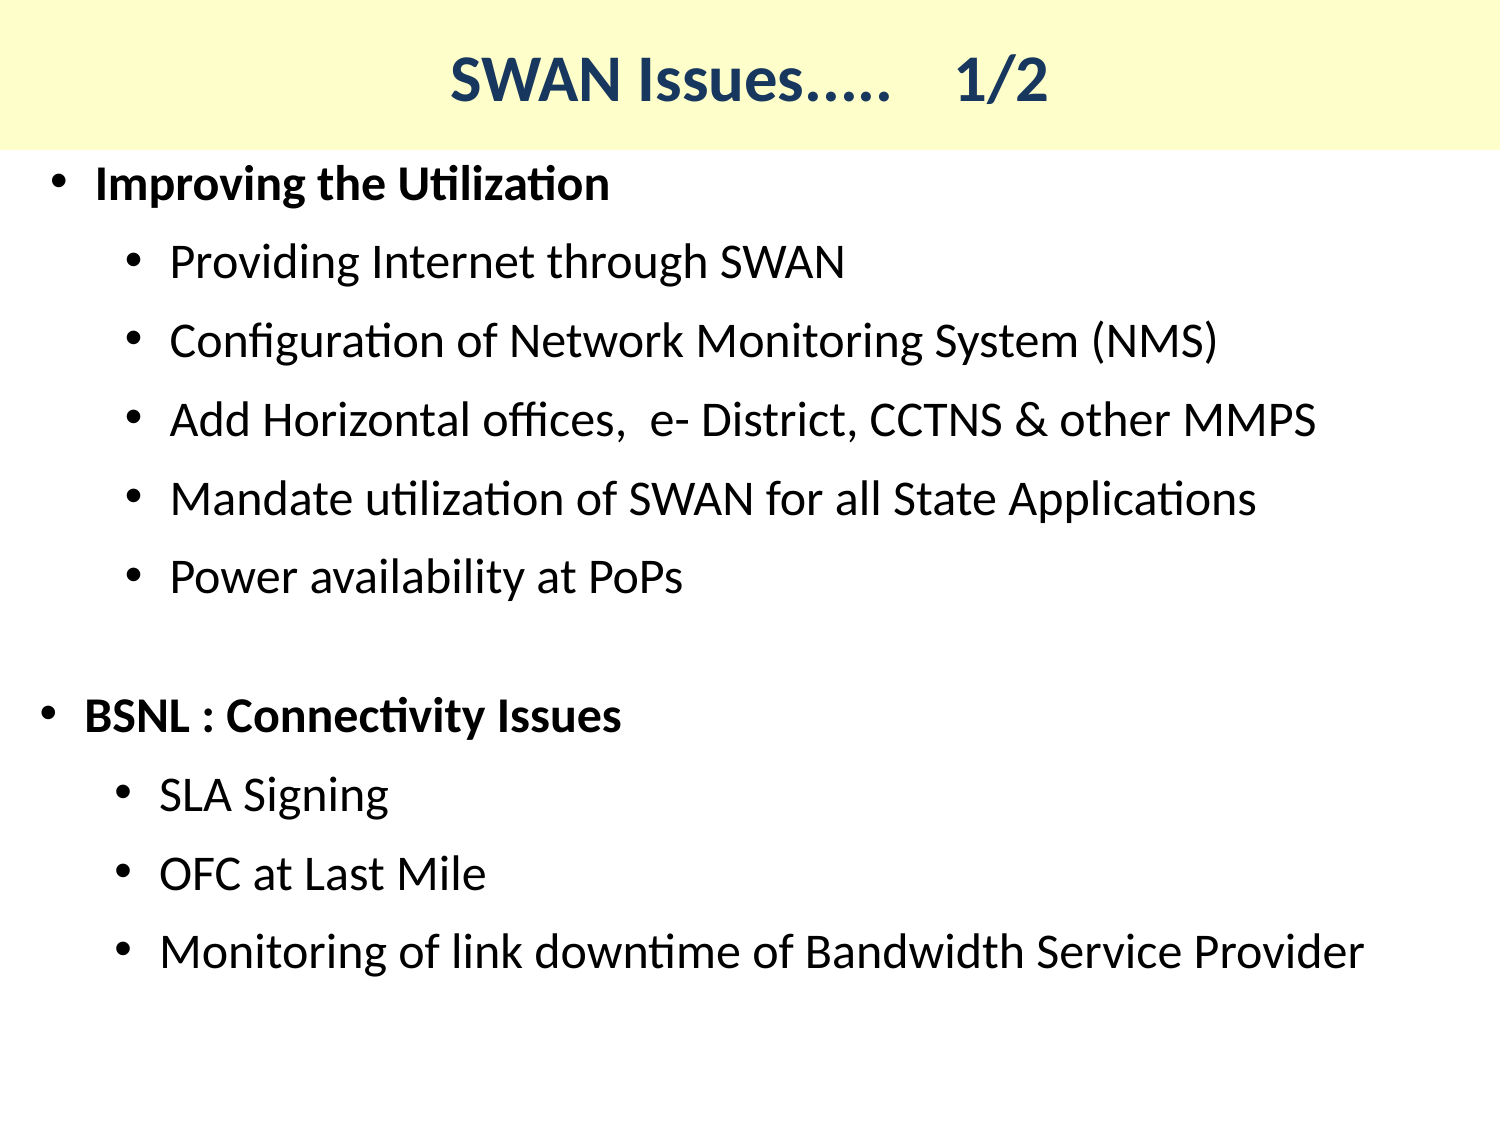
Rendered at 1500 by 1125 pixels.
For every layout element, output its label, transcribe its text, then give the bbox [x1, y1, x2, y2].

text_box BSNL : Connectivity Issues SLA Signing OFC at Last Mile Monitoring of link downtime of Bandwidth Service Provider [24, 674, 1438, 986]
text_box SWAN Issues..... 1/2 [0, 0, 1500, 150]
text_box Improving the Utilization Providing Internet through SWAN Configuration of Network Monitoring System (NMS) Add Horizontal offices, e- District, CCTNS & other MMPS Mandate utilization of SWAN for all State Applications Power availability at PoPs [50, 150, 1363, 538]
